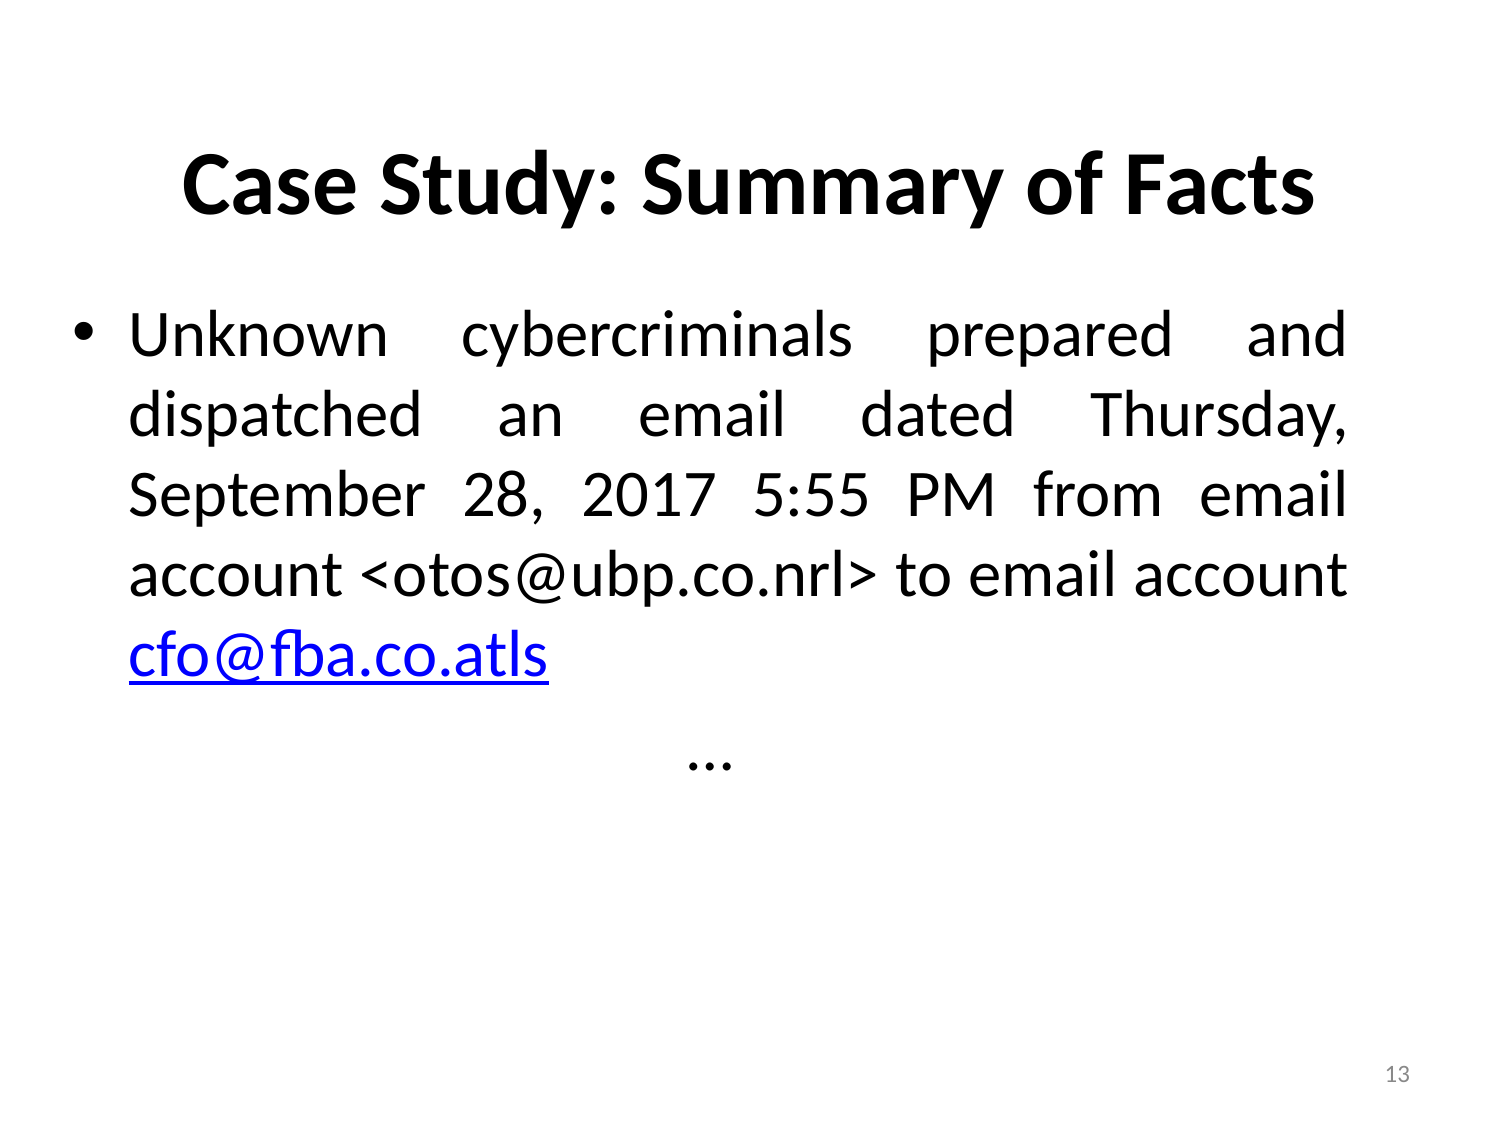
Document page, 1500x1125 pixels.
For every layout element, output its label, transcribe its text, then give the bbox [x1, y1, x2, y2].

text_box Unknown cybercriminals prepared and dispatched an email dated Thursday, September 28, 2017 5:55 PM from email account <otos@ubp.co.nrl> to email account cfo@fba.co.atls … [57, 282, 1365, 1125]
title Case Study: Summary of Facts [75, 83, 1425, 272]
slide_number 13 [1074, 1042, 1425, 1103]
